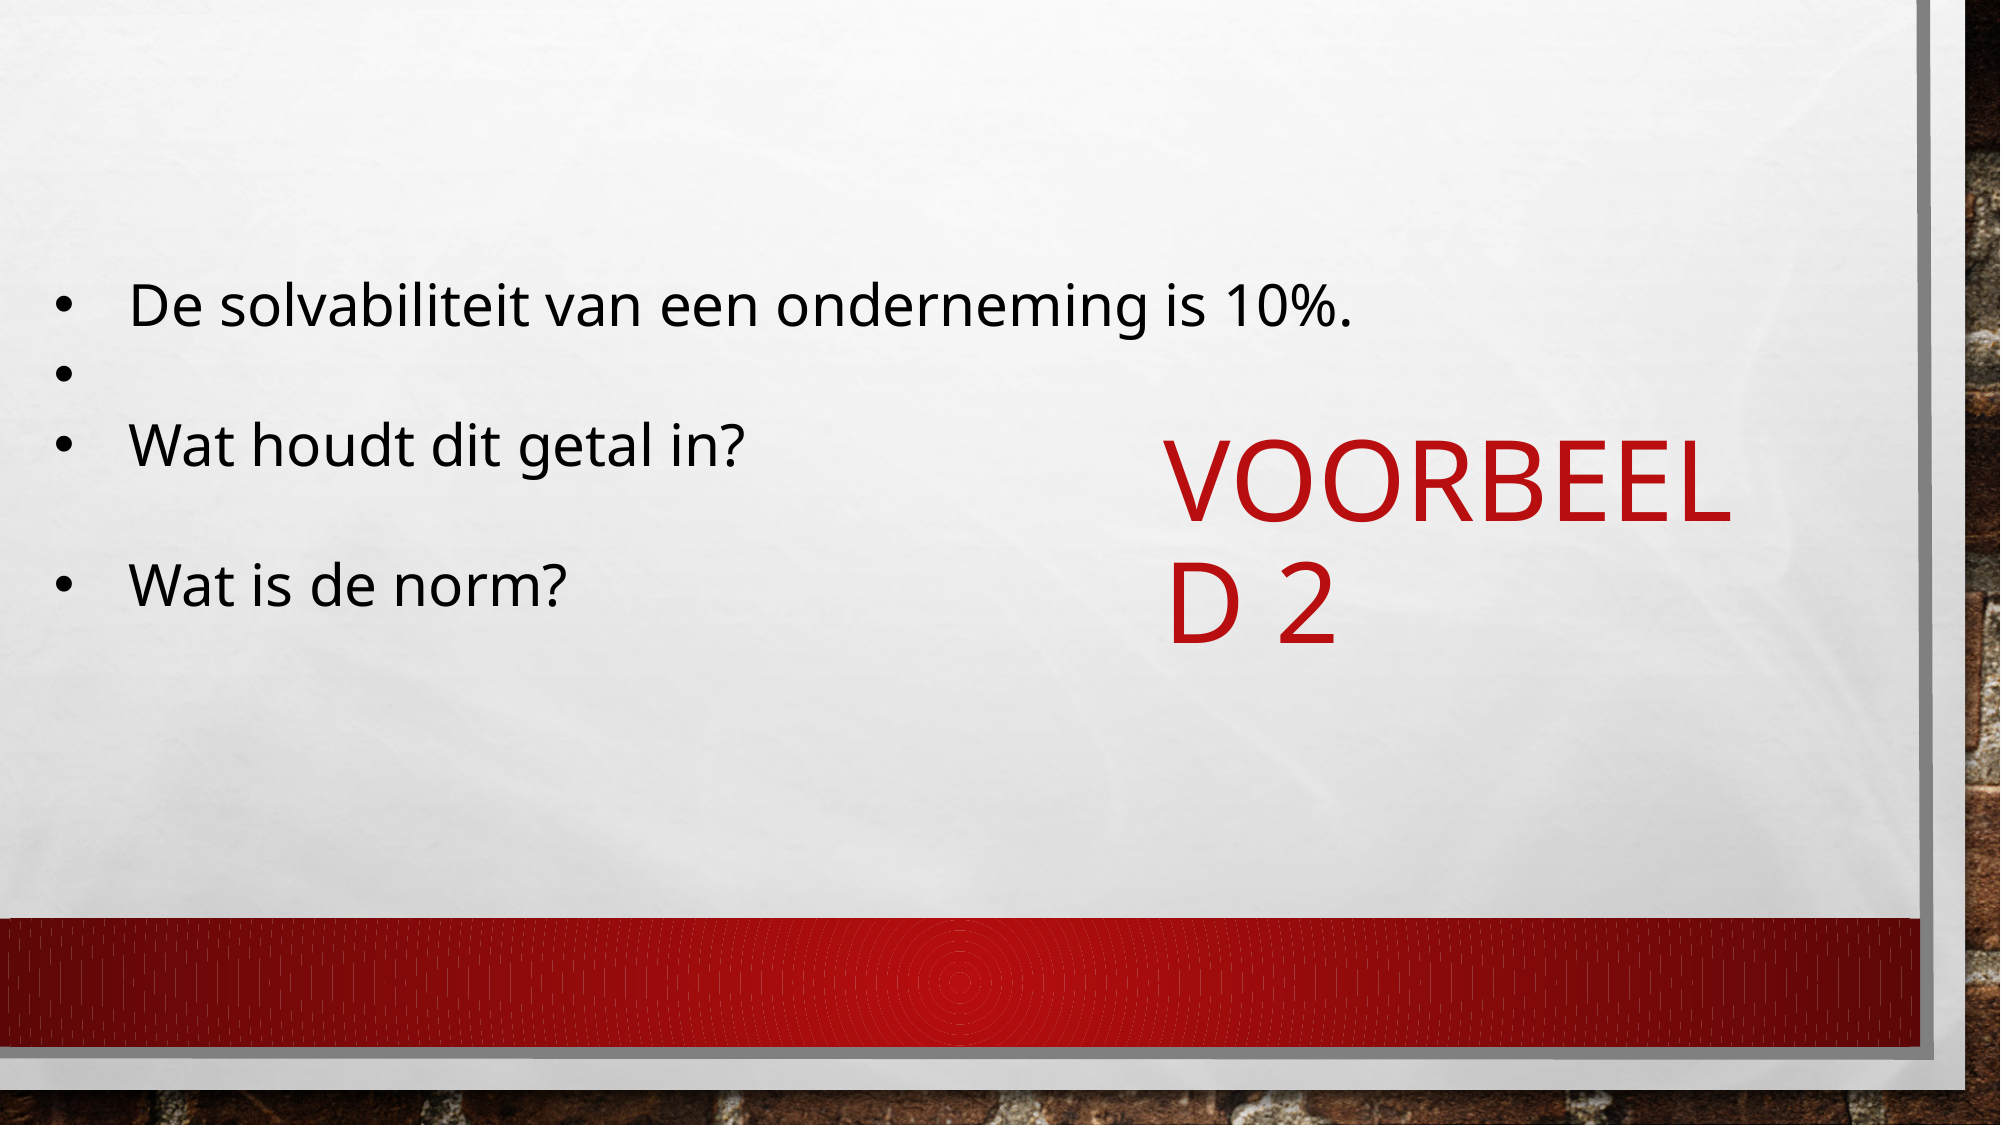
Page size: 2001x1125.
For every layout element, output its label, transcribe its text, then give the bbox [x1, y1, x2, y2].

title Voorbeeld 2 [1149, 385, 1818, 707]
picture [0, 0, 2000, 1125]
text_box De solvabiliteit van een onderneming is 10%. Wat houdt dit getal in? Wat is de norm? [39, 260, 1500, 626]
